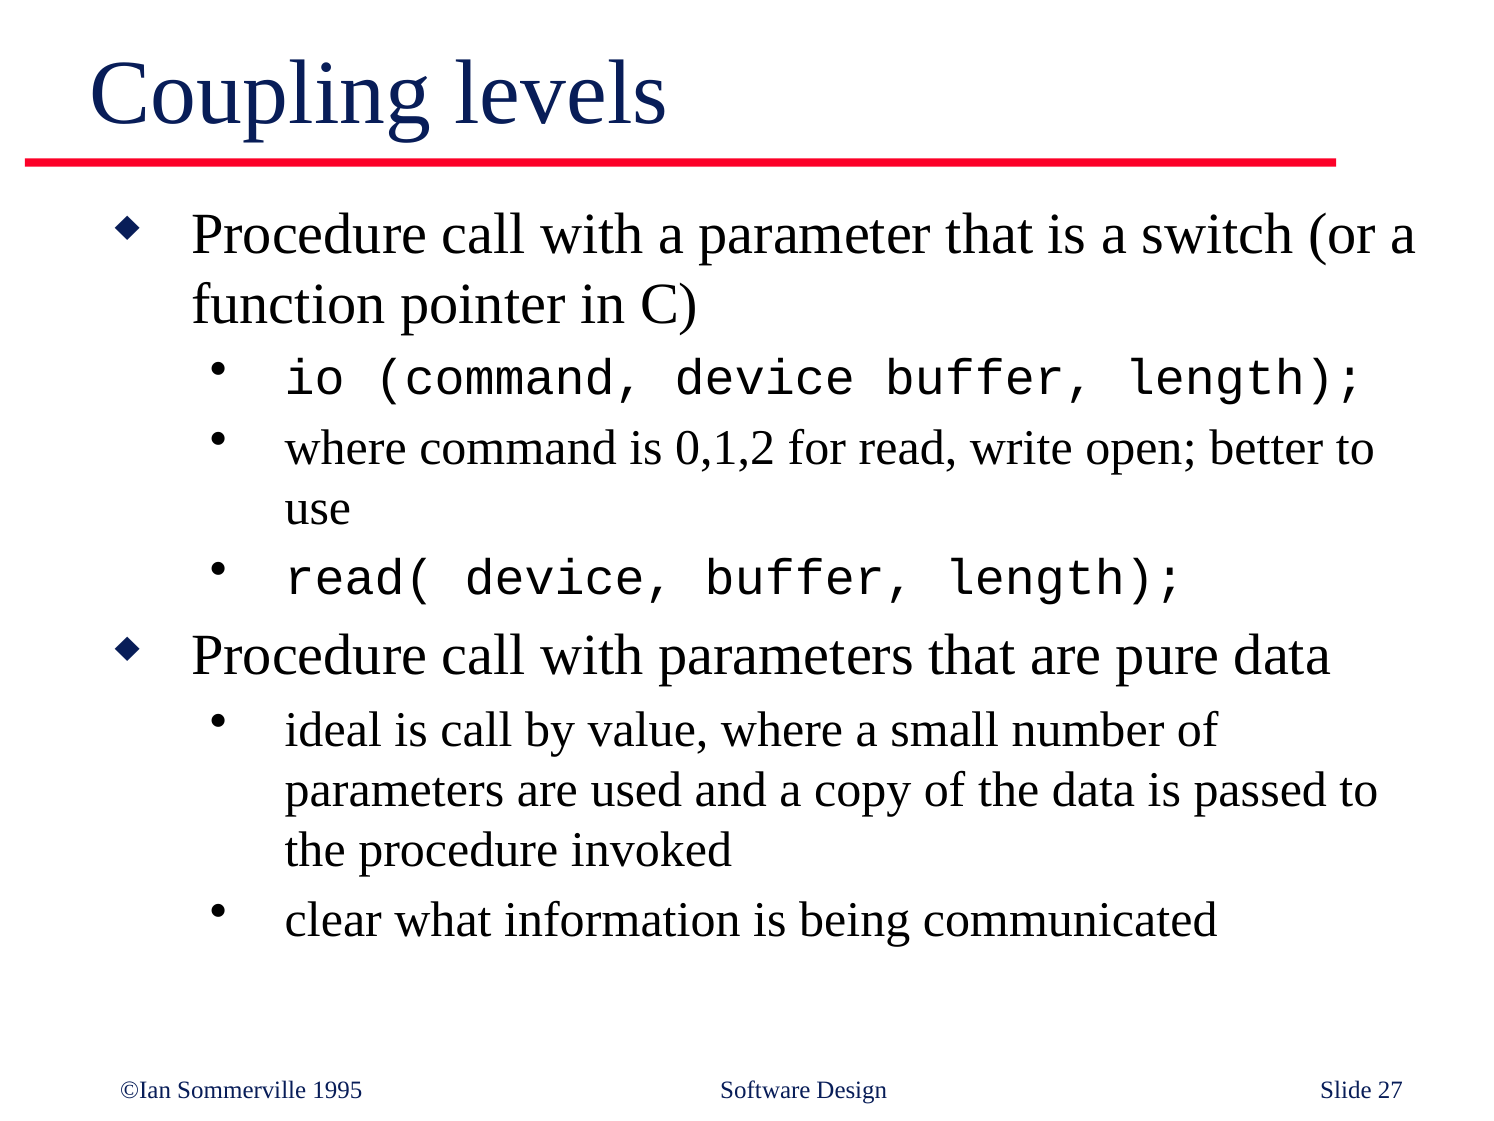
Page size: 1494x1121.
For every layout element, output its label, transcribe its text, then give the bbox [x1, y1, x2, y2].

title Coupling levels [75, 37, 1350, 150]
list Procedure call with a parameter that is a switch (or a function pointer in C) io (command, device buffer, length); where command is 0,1,2 for read, write open; better to use read( device, buffer, length); Procedure call with parameters that are pure data ideal is call by value, where a small number of parameters are used and a copy of the data is passed to the procedure invoked clear what information is being communicated [99, 187, 1437, 1025]
